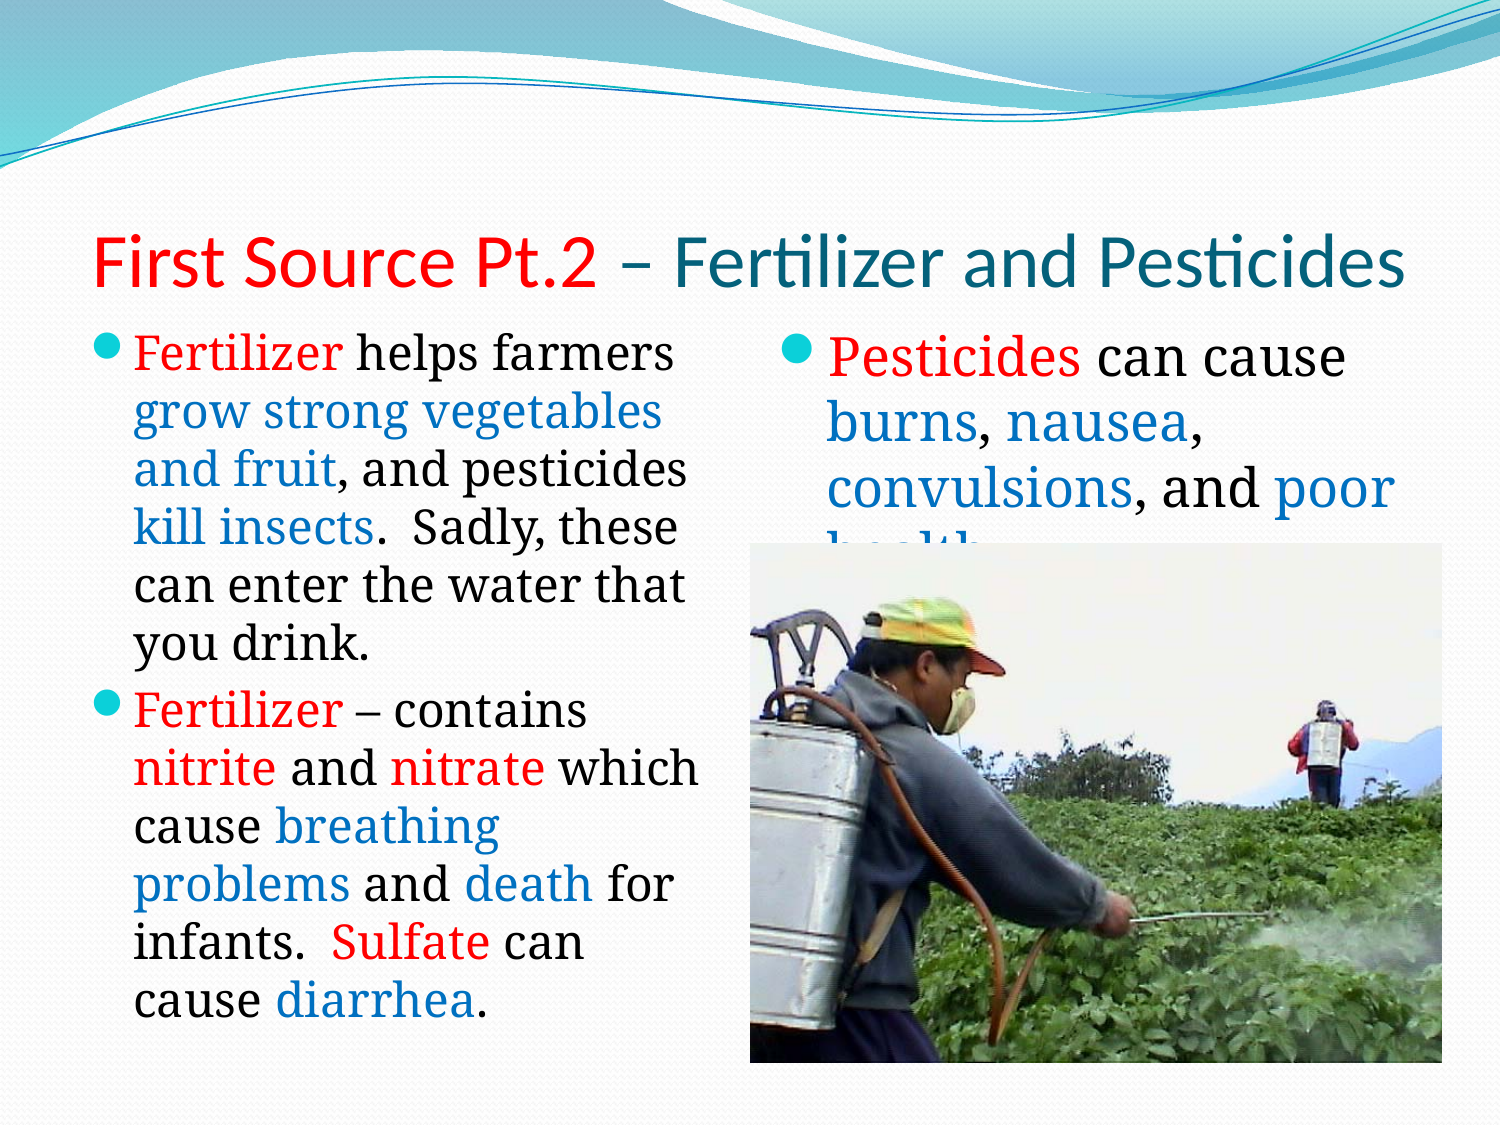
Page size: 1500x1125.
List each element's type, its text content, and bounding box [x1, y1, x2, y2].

title First Source Pt.2 – Fertilizer and Pesticides [74, 115, 1426, 304]
list Fertilizer helps farmers grow strong vegetables and fruit, and pesticides kill insects. Sadly, these can enter the water that you drink. Fertilizer – contains nitrite and nitrate which cause breathing problems and death for infants. Sulfate can cause diarrhea. [74, 314, 738, 1043]
picture [749, 543, 1442, 1063]
list Pesticides can cause burns, nausea, convulsions, and poor health. [762, 314, 1426, 542]
